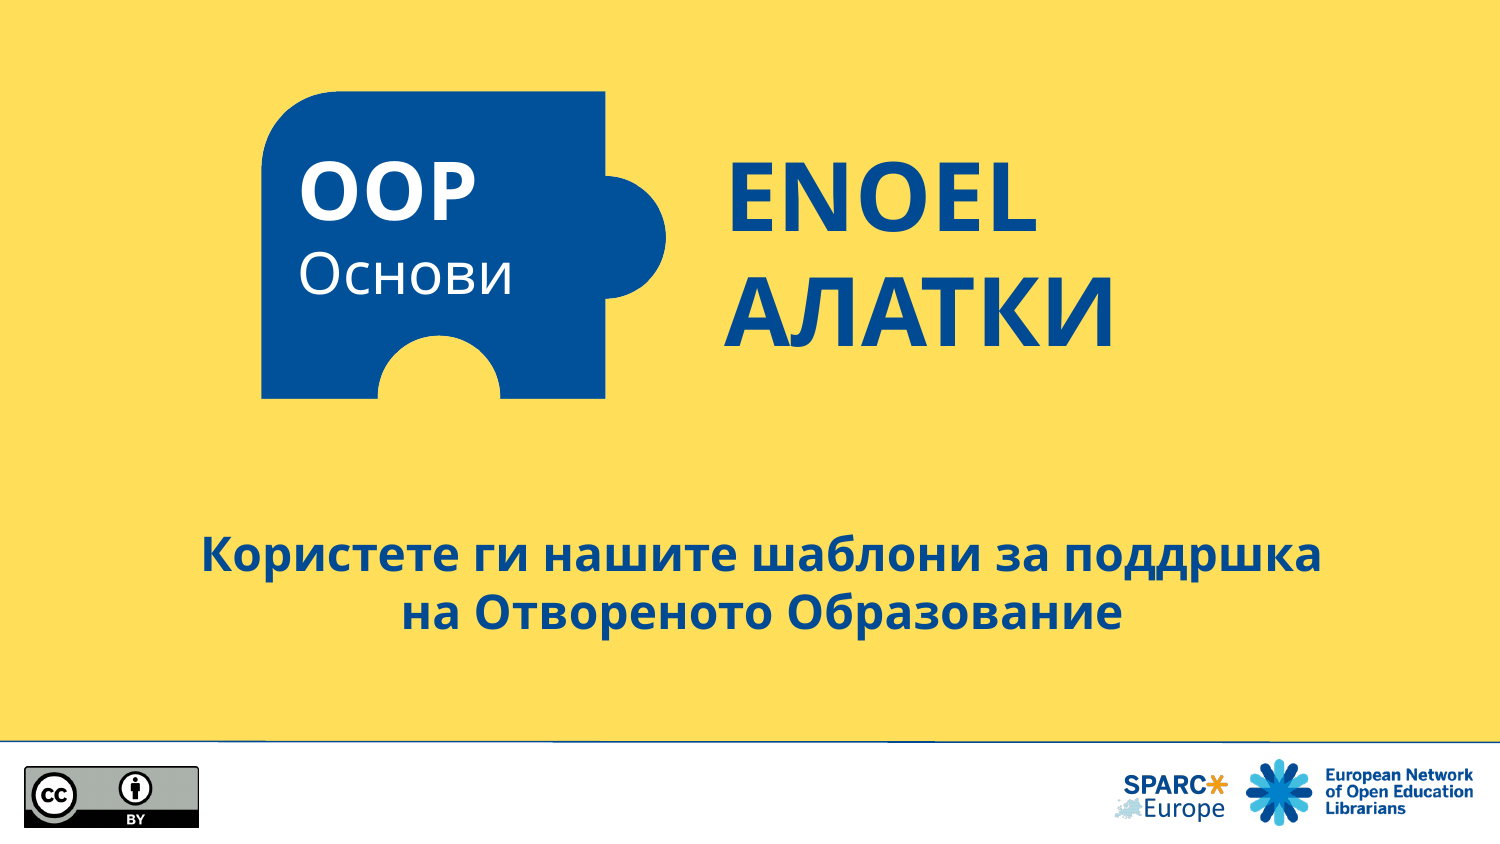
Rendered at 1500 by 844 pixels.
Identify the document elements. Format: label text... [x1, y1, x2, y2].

text_box ООР Основи [671, 120, 899, 326]
picture [261, 91, 666, 399]
picture [24, 765, 199, 828]
text_box Користете ги нашите шаблони за поддршка на Отвореното Образование [165, 511, 1360, 651]
picture [1246, 759, 1473, 826]
text_box ENOEL АЛАТКИ [709, 120, 1360, 381]
picture [1114, 757, 1232, 824]
text_box [0, 750, 1500, 844]
